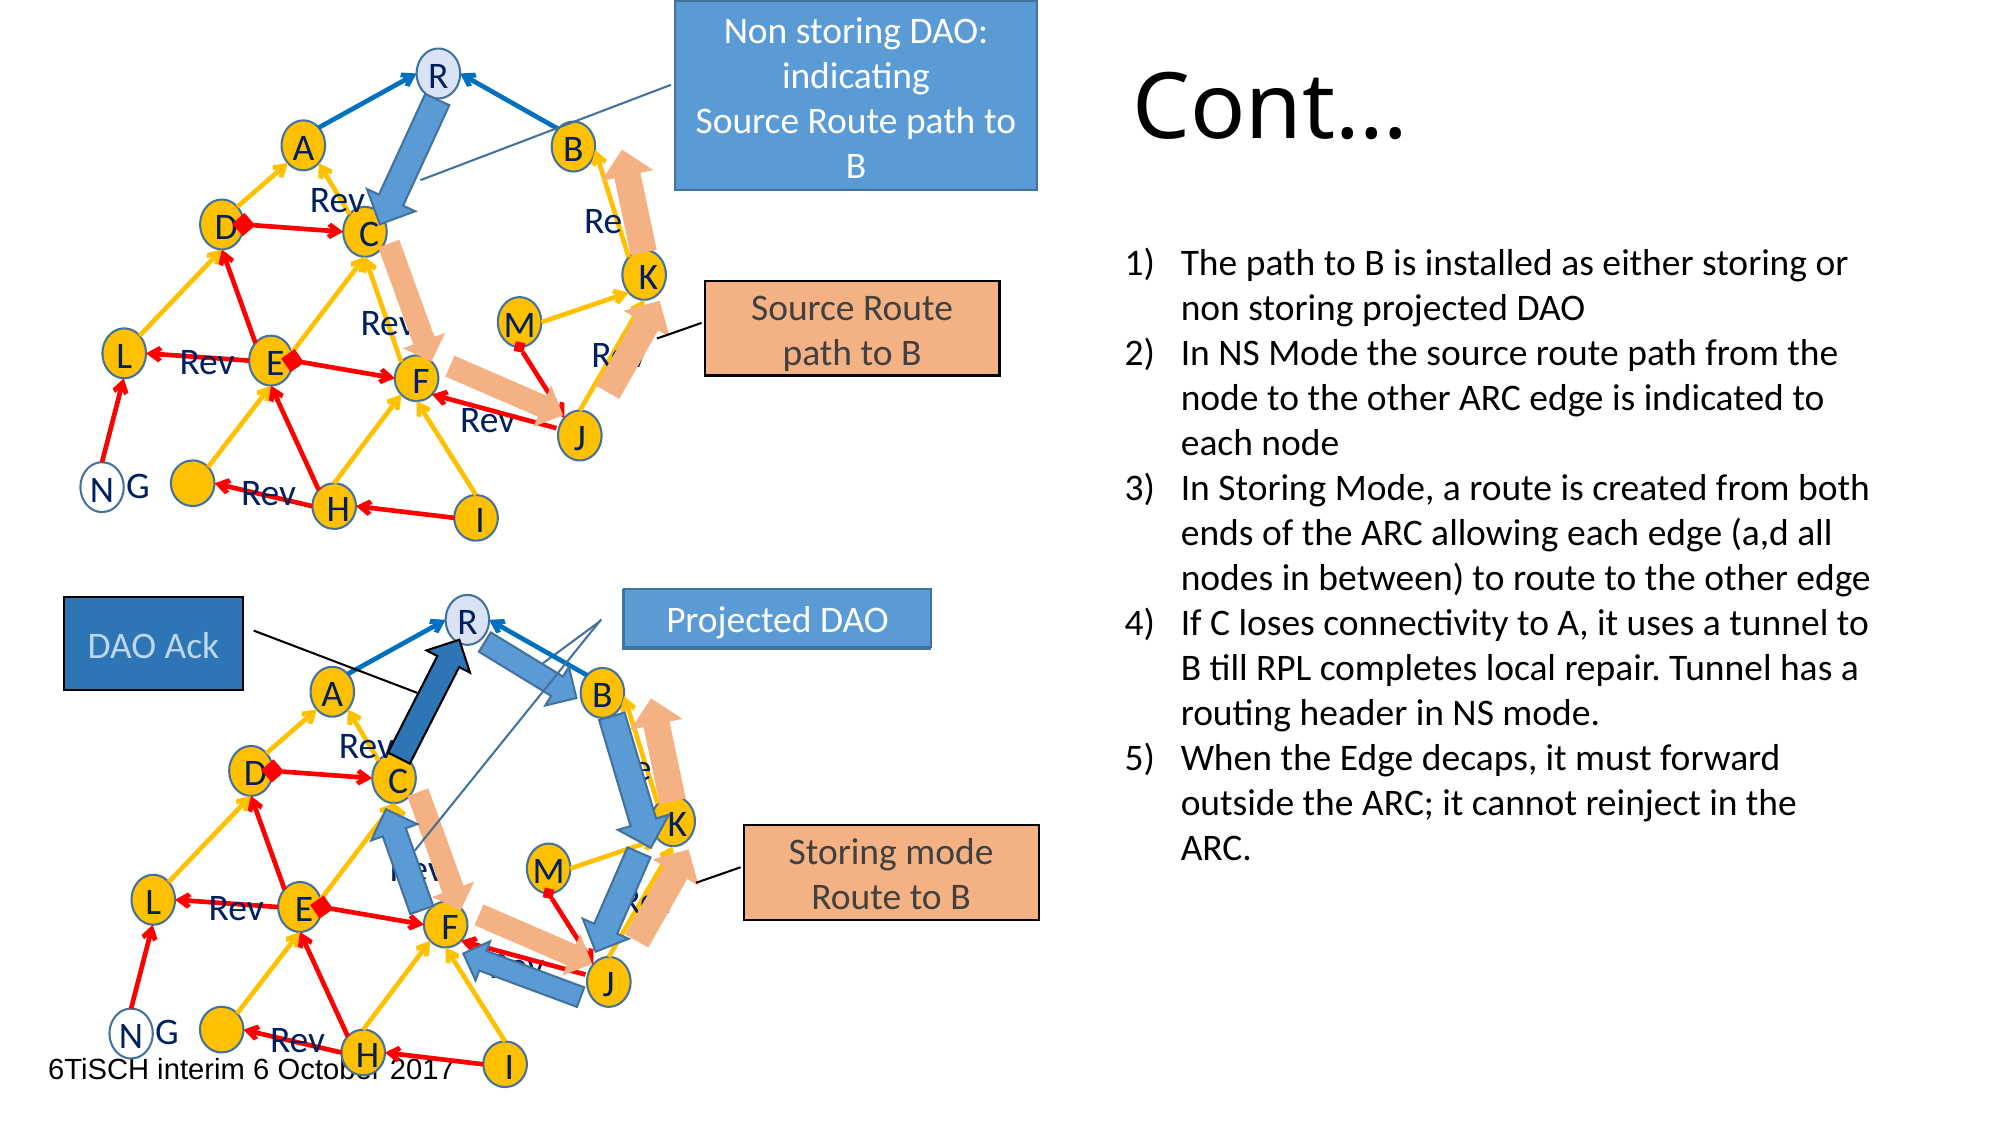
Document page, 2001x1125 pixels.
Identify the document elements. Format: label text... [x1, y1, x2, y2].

text_box The path to B is installed as either storing or non storing projected DAO In NS Mode the source route path from the node to the other ARC edge is indicated to each node In Storing Mode, a route is created from both ends of the ARC allowing each edge (a,d all nodes in between) to route to the other edge If C loses connectivity to A, it uses a tunnel to B till RPL completes local repair. Tunnel has a routing header in NS mode. When the Edge decaps, it must forward outside the ARC; it cannot reinject in the ARC. [1109, 230, 1888, 1056]
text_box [80, 0, 1038, 541]
title Cont… [1117, 15, 1629, 203]
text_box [63, 588, 1039, 1088]
